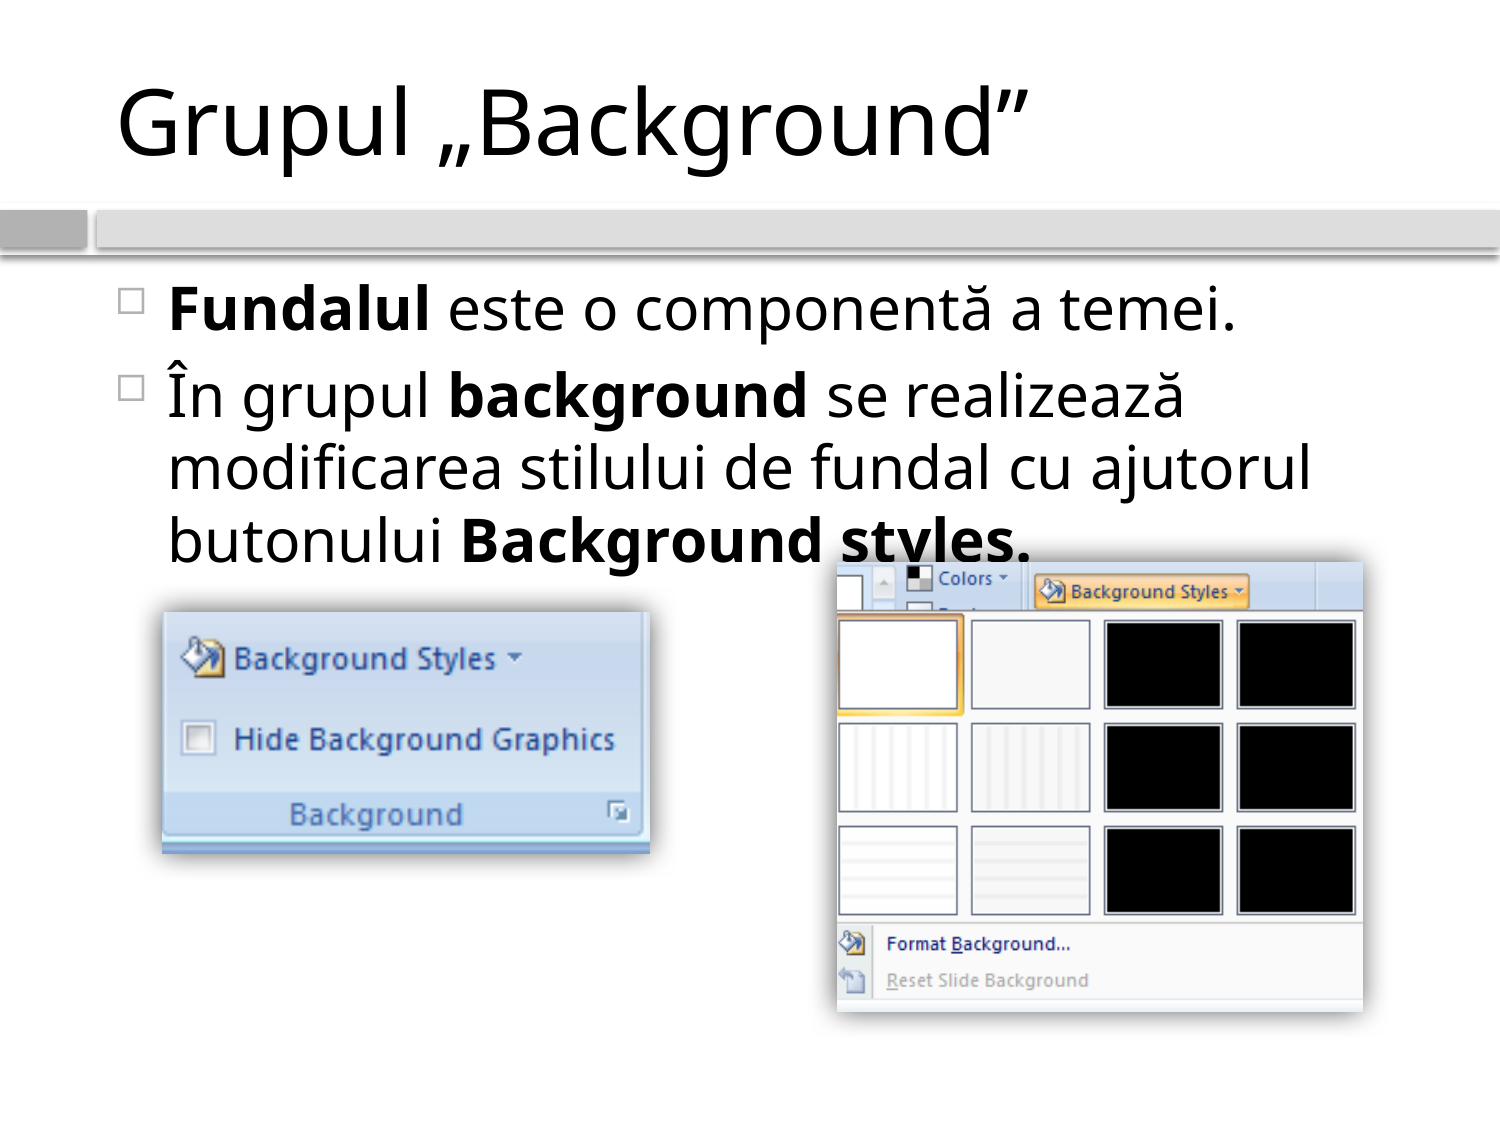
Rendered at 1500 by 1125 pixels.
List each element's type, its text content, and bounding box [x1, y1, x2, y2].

list Fundalul este o componentă a temei. În grupul background se realizează modificarea stilului de fundal cu ajutorul butonului Background styles. [100, 262, 1438, 1000]
picture [837, 562, 1363, 1012]
title Grupul „Background” [100, 37, 1438, 200]
picture [162, 612, 651, 854]
